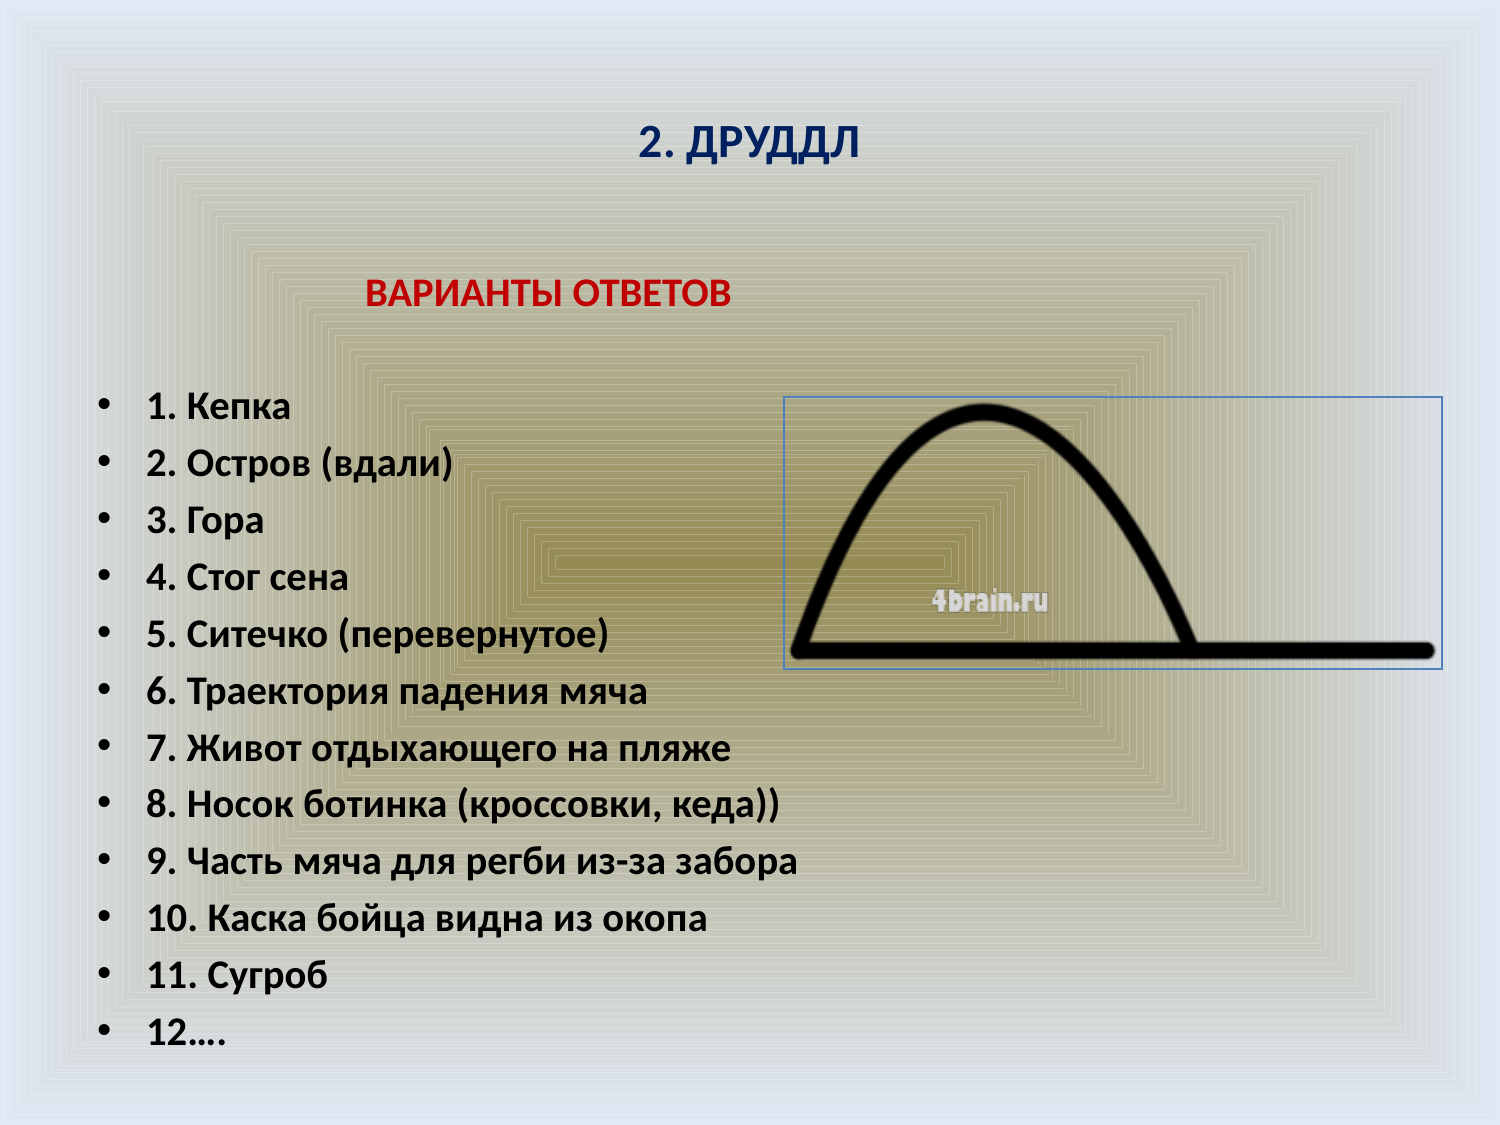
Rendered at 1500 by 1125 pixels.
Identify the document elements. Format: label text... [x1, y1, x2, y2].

list ВАРИАНТЫ ОТВЕТОВ 1. Кепка 2. Остров (вдали) 3. Гора 4. Стог сена 5. Ситечко (перевернутое) 6. Траектория падения мяча 7. Живот отдыхающего на пляже 8. Носок ботинка (кроссовки, кеда)) 9. Часть мяча для регби из-за забора 10. Каска бойца видна из окопа 11. Сугроб 12…. [82, 257, 1090, 1067]
picture [784, 398, 1442, 669]
title 2. ДРУДДЛ [75, 45, 1425, 233]
